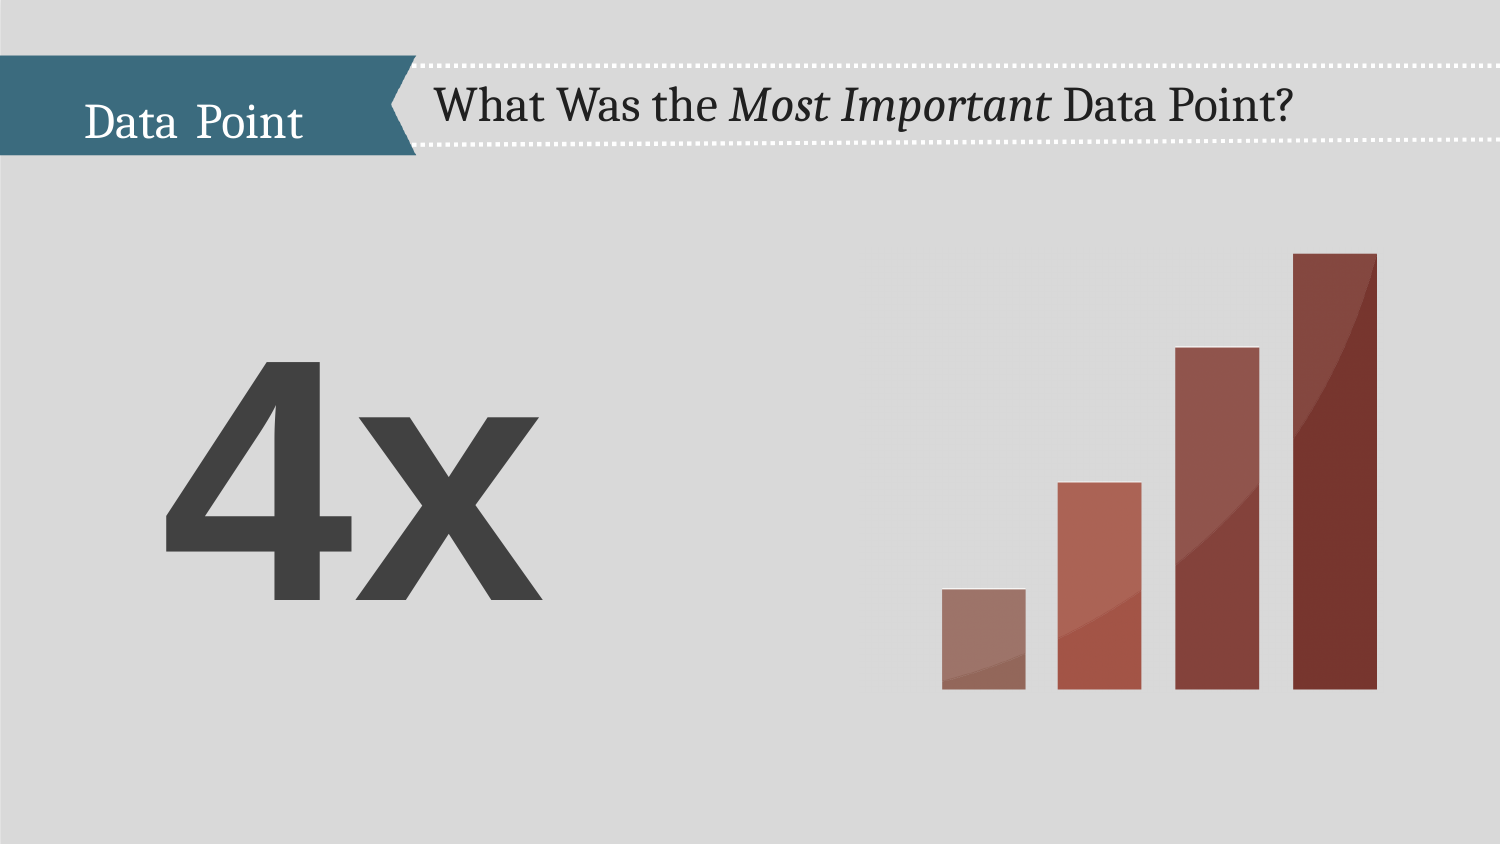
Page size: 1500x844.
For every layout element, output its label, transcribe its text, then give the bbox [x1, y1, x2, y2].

picture [0, 0, 1500, 844]
text_box What Was the Most Important Data Point? [418, 64, 1485, 140]
text_box Data Point [22, 64, 366, 144]
text_box 4x [91, 247, 616, 678]
